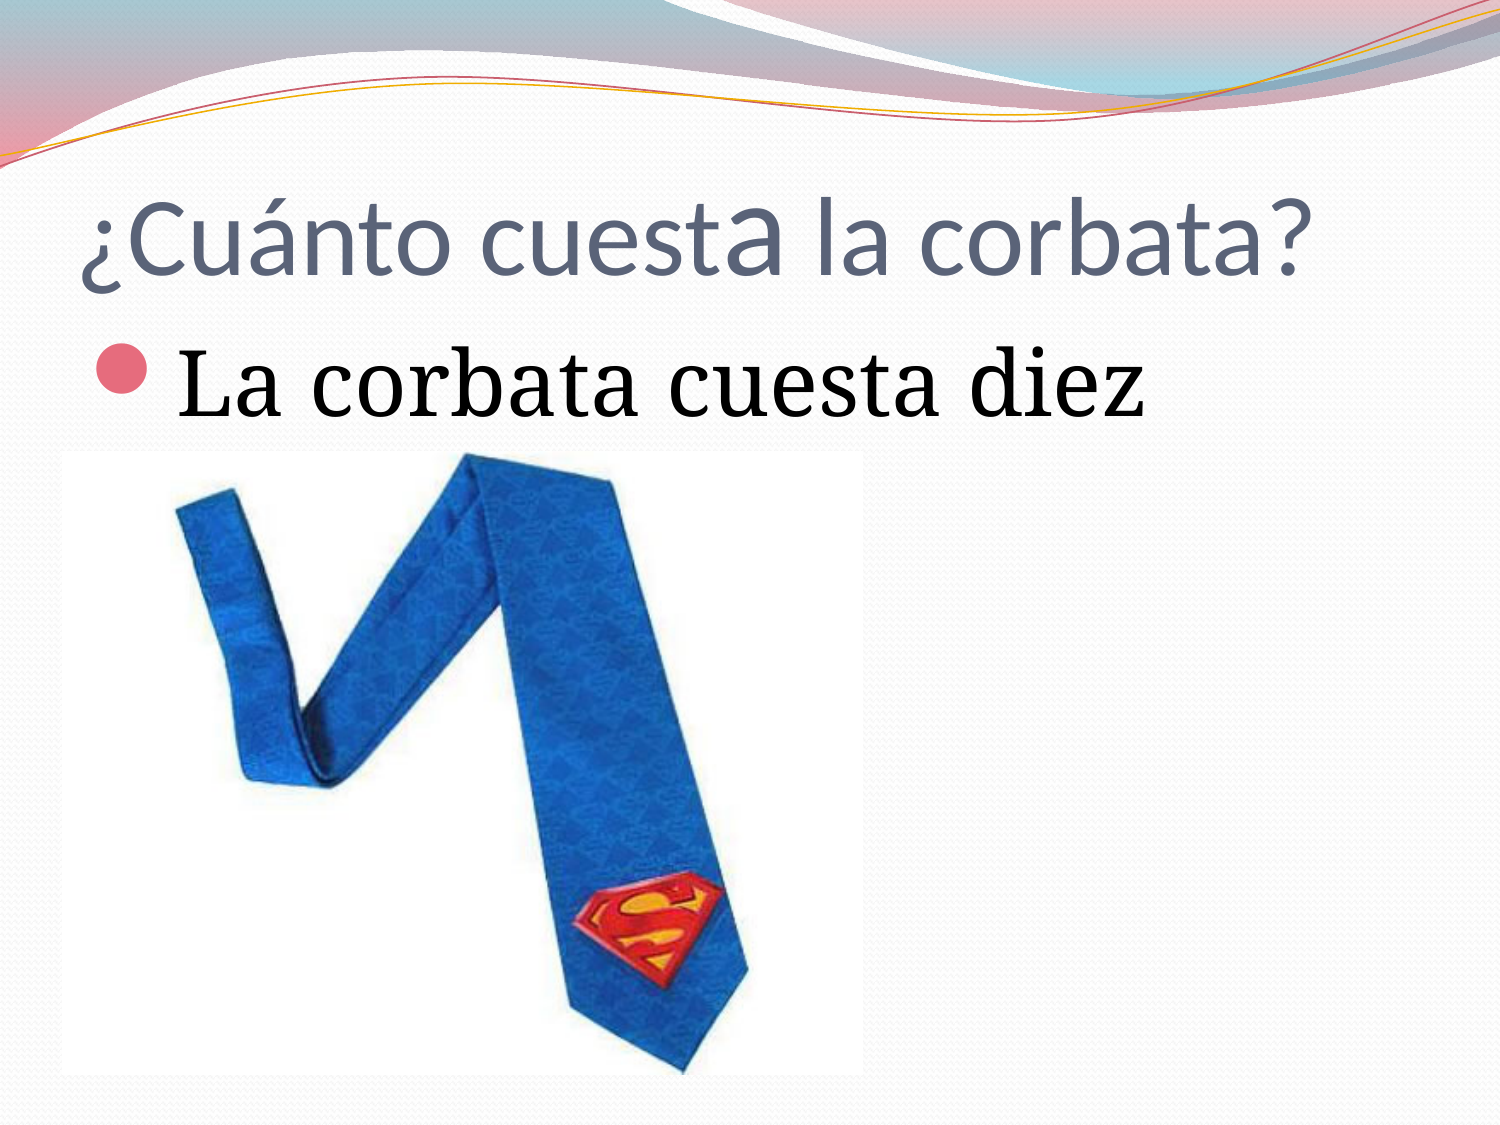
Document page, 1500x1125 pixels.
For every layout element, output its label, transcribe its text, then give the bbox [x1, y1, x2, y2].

list La corbata cuesta diez doláres. [75, 317, 1425, 1038]
title ¿Cuánto cuesta la corbata? [75, 115, 1425, 303]
picture [62, 451, 863, 1075]
